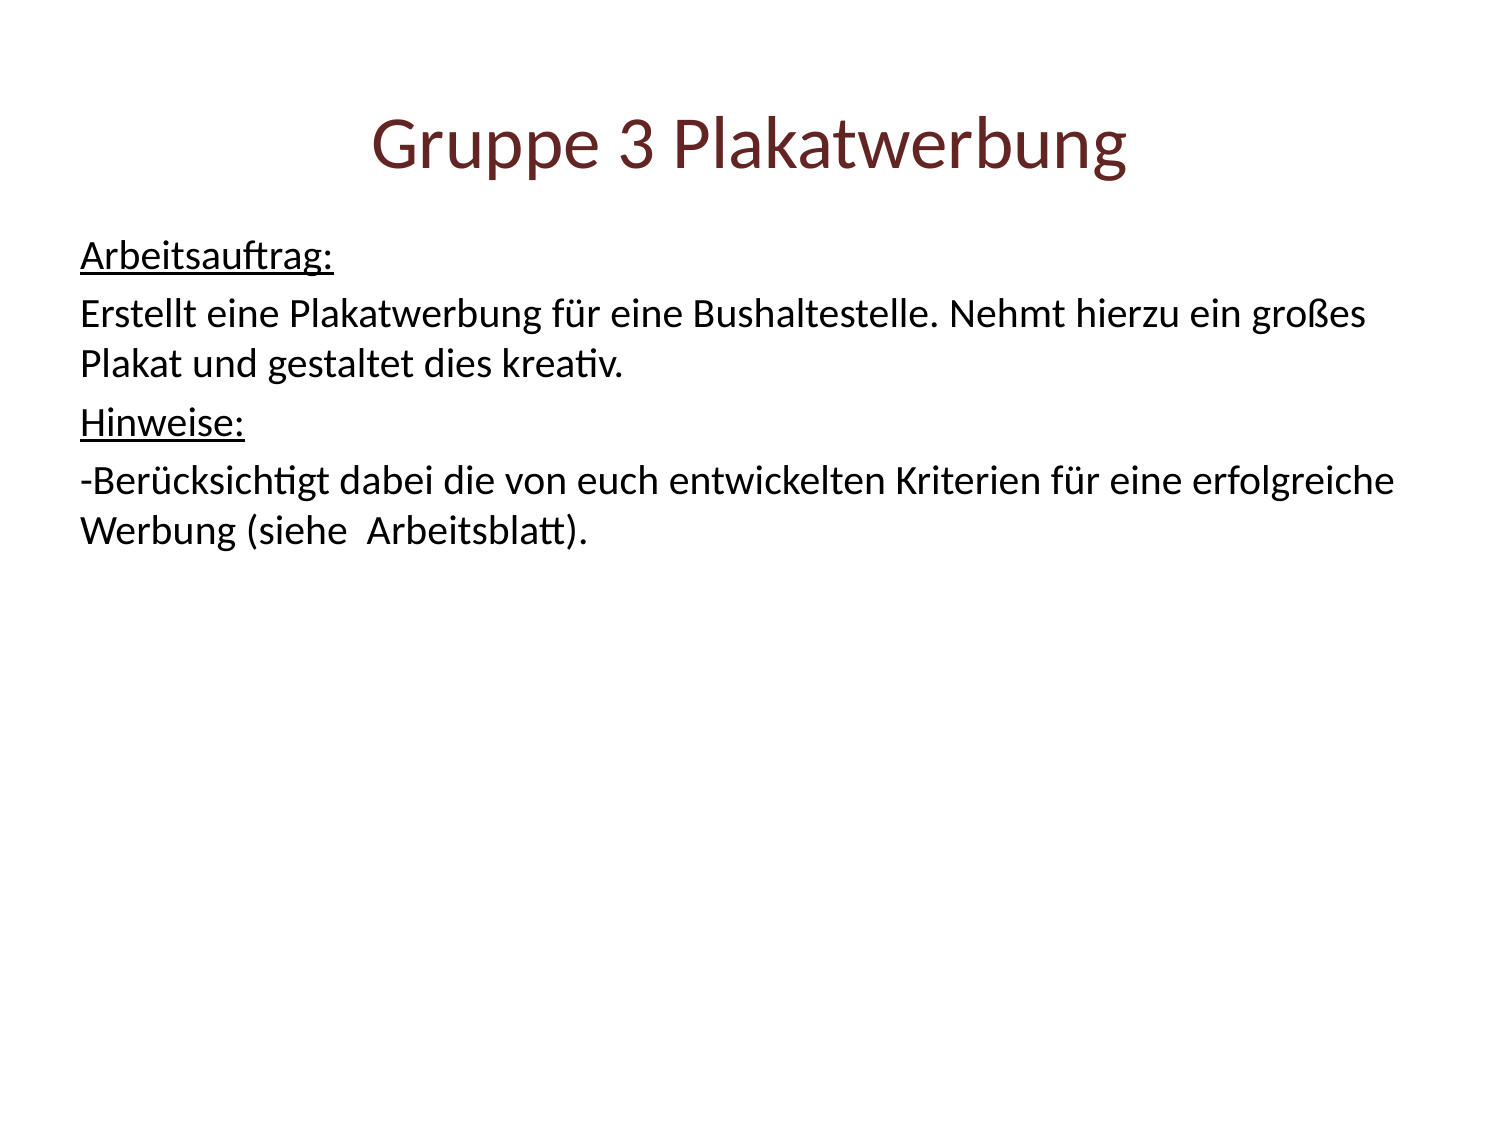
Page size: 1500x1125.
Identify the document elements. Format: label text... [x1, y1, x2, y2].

title Gruppe 3 Plakatwerbung [75, 45, 1425, 233]
list Arbeitsauftrag: Erstellt eine Plakatwerbung für eine Bushaltestelle. Nehmt hierzu ein großes Plakat und gestaltet dies kreativ. Hinweise: -Berücksichtigt dabei die von euch entwickelten Kriterien für eine erfolgreiche Werbung (siehe Arbeitsblatt). [64, 219, 1415, 963]
